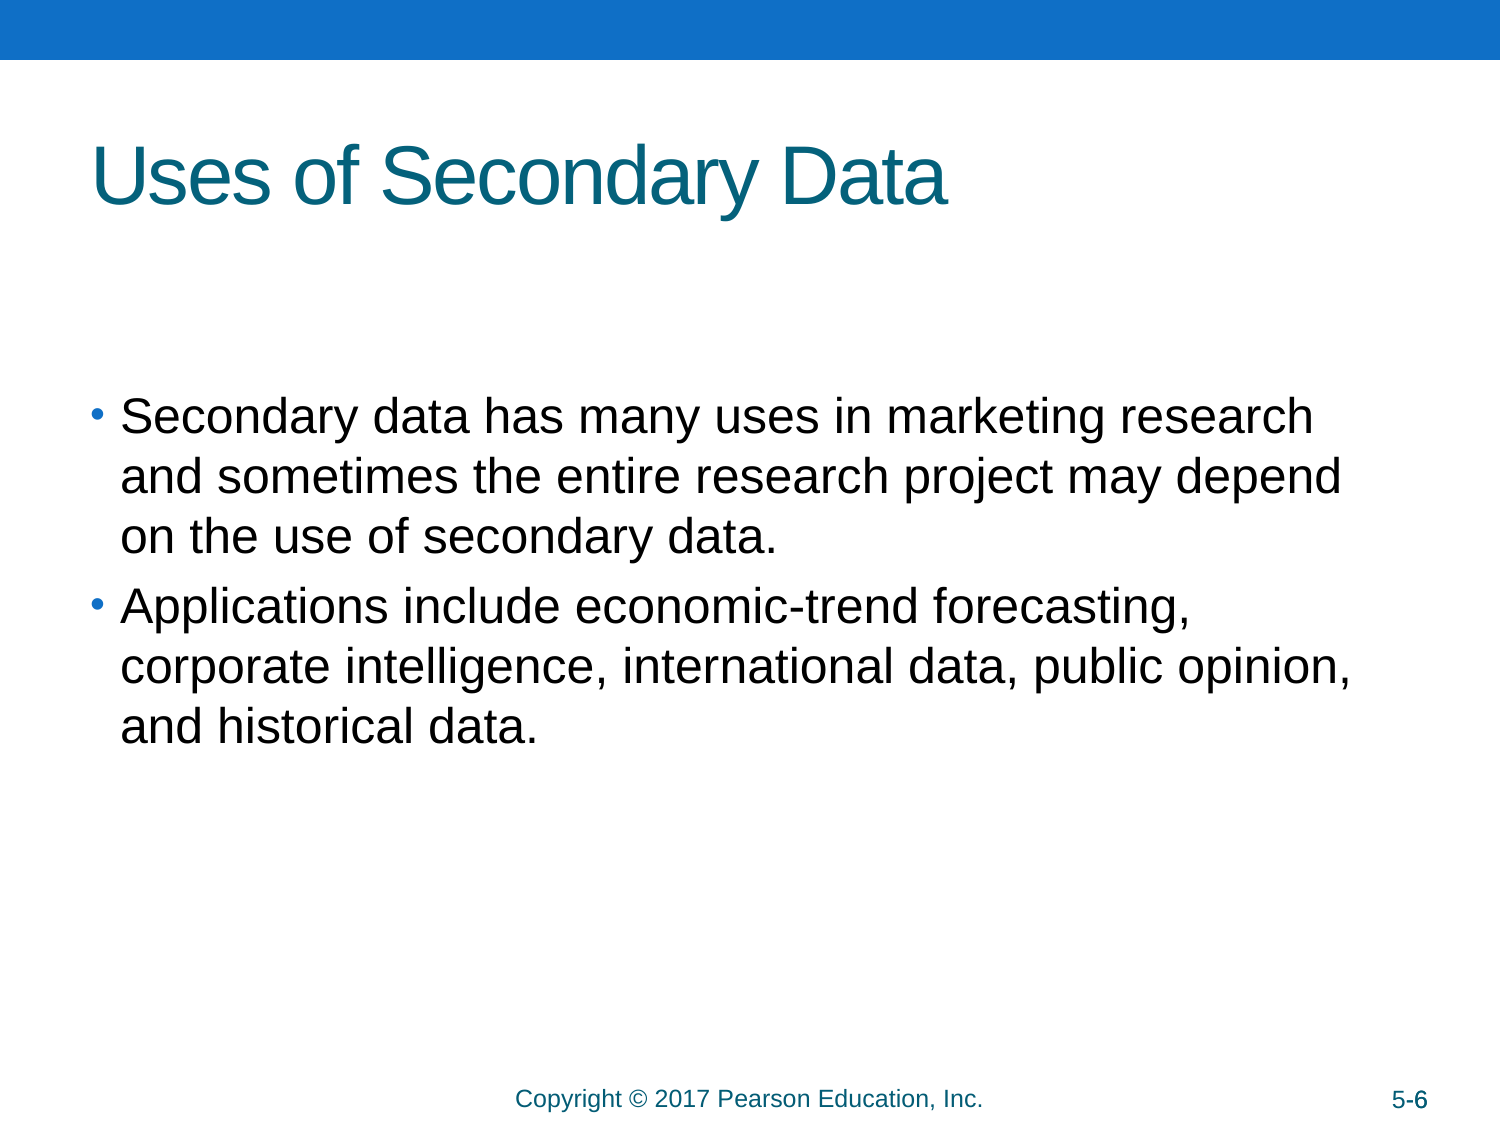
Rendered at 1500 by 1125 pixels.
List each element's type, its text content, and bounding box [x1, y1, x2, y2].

list Secondary data has many uses in marketing research and sometimes the entire research project may depend on the use of secondary data. Applications include economic-trend forecasting, corporate intelligence, international data, public opinion, and historical data. [75, 376, 1425, 1125]
title Uses of Secondary Data [75, 90, 1425, 253]
